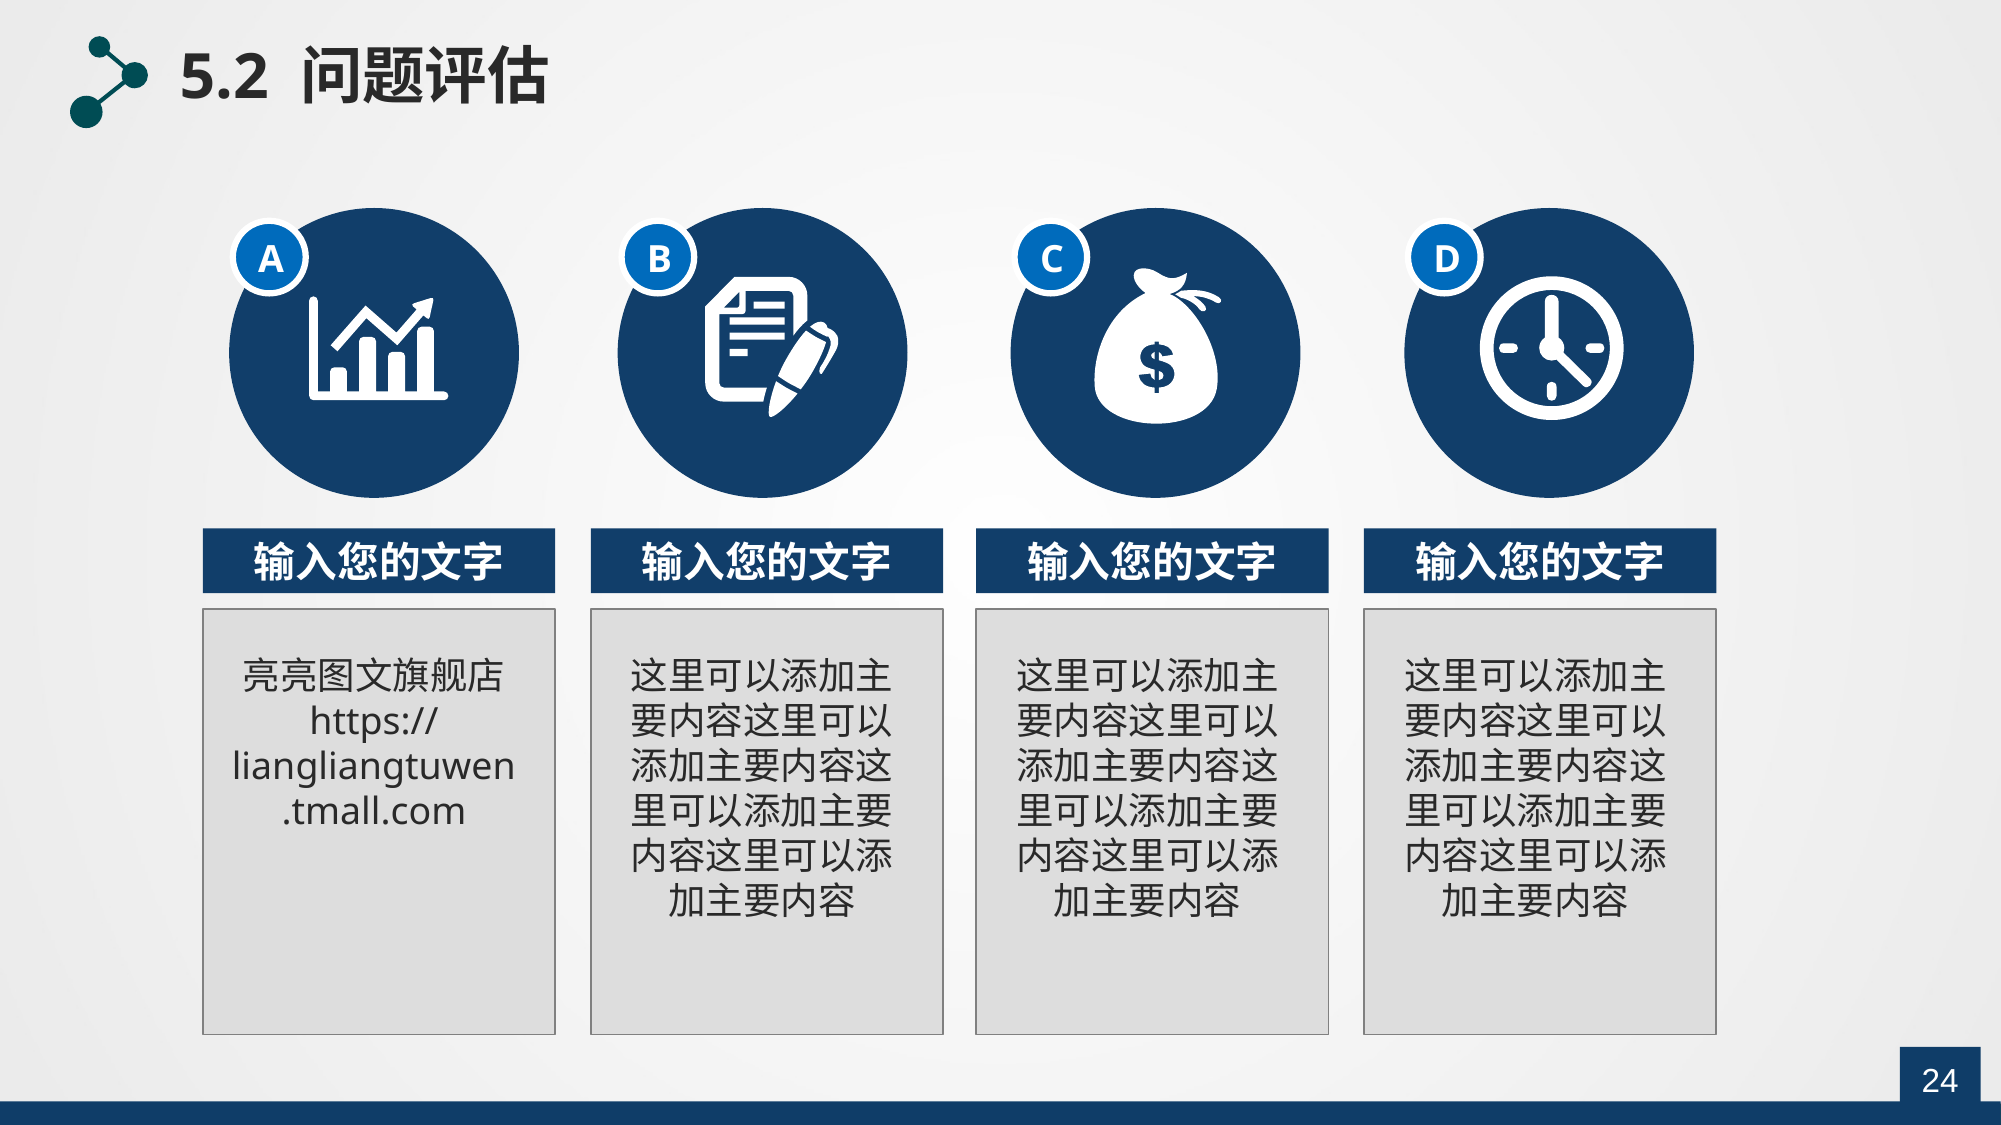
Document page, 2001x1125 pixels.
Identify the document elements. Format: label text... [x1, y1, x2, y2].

text_box 输入您的文字 [1363, 528, 1717, 594]
text_box [1479, 276, 1624, 421]
text_box [976, 608, 1329, 1035]
text_box [705, 276, 808, 402]
text_box 输入您的文字 [202, 528, 556, 594]
text_box 这里可以添加主要内容这里可以添加主要内容这里可以添加主要内容这里可以添加主要内容 [989, 644, 1306, 929]
text_box 这里可以添加主要内容这里可以添加主要内容这里可以添加主要内容这里可以添加主要内容 [1377, 644, 1694, 929]
text_box [1010, 207, 1301, 498]
text_box [70, 36, 148, 129]
text_box [590, 608, 944, 1035]
text_box D [1407, 220, 1481, 294]
text_box [1094, 268, 1222, 424]
picture [0, 0, 2001, 1101]
text_box [777, 330, 827, 390]
text_box [1363, 608, 1717, 1035]
text_box [1404, 207, 1694, 498]
text_box C [1014, 220, 1088, 294]
text_box 输入您的文字 [976, 528, 1329, 594]
text_box 5.2 问题评估 [164, 28, 565, 119]
text_box [617, 207, 908, 498]
text_box 输入您的文字 [590, 528, 944, 594]
text_box [768, 381, 798, 417]
text_box 这里可以添加主要内容这里可以添加主要内容这里可以添加主要内容这里可以添加主要内容 [603, 644, 920, 929]
text_box [809, 321, 839, 374]
text_box [229, 207, 519, 498]
text_box 亮亮图文旗舰店 https://liangliangtuwen.tmall.com [216, 644, 532, 839]
text_box [202, 608, 556, 1035]
text_box B [621, 220, 695, 294]
text_box [309, 296, 449, 401]
text_box A [232, 220, 306, 294]
